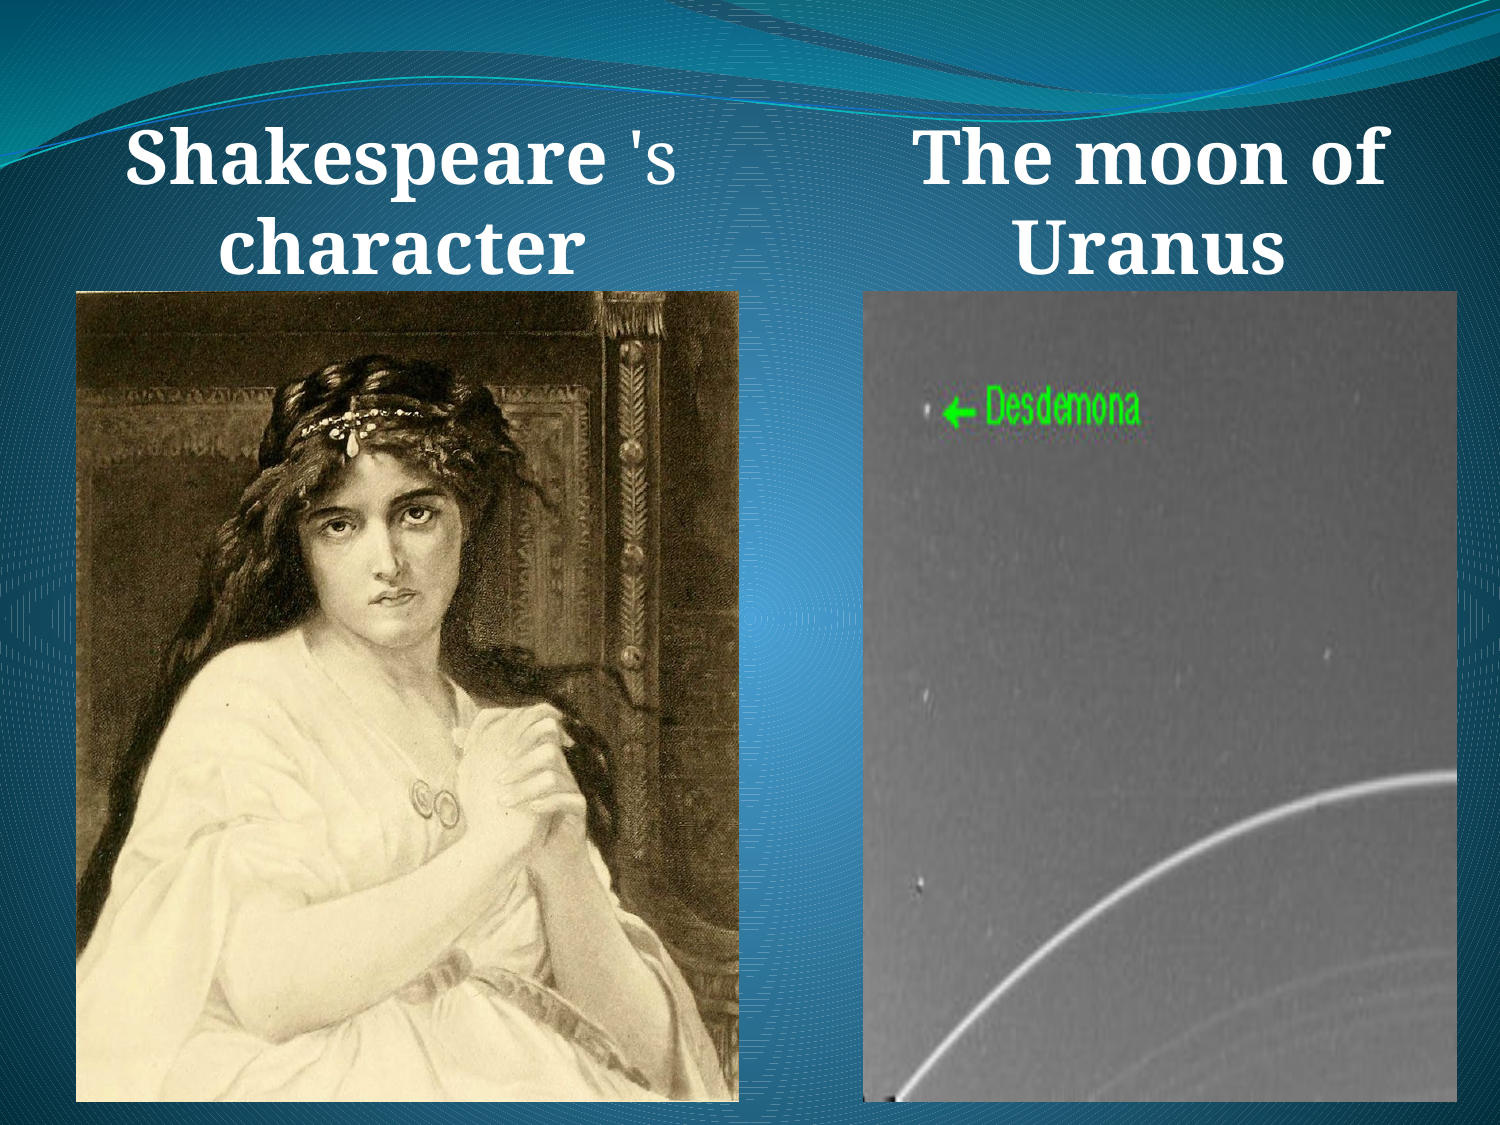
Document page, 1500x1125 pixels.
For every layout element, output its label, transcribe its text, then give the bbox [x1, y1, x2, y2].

text_box The moon of Uranus [857, 101, 1442, 297]
subtitle Shakespeare 's character [29, 101, 786, 237]
picture [863, 291, 1457, 1102]
picture [76, 291, 739, 1102]
